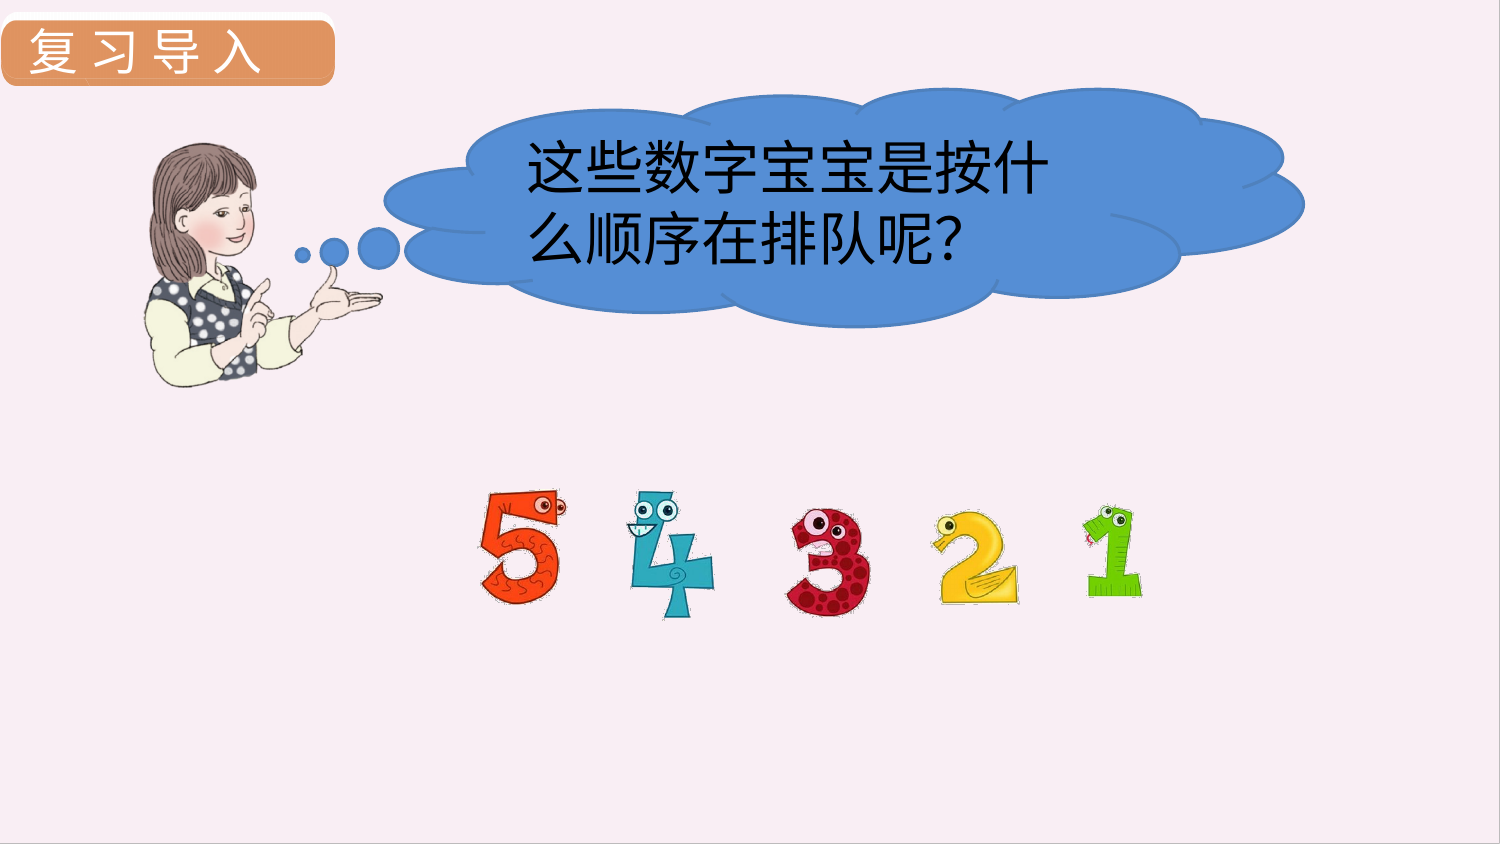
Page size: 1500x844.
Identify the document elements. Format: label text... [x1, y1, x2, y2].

picture [0, 0, 1500, 844]
text_box 这些数字宝宝是按什么顺序在排队呢？ [391, 89, 1304, 327]
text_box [1, 12, 362, 89]
